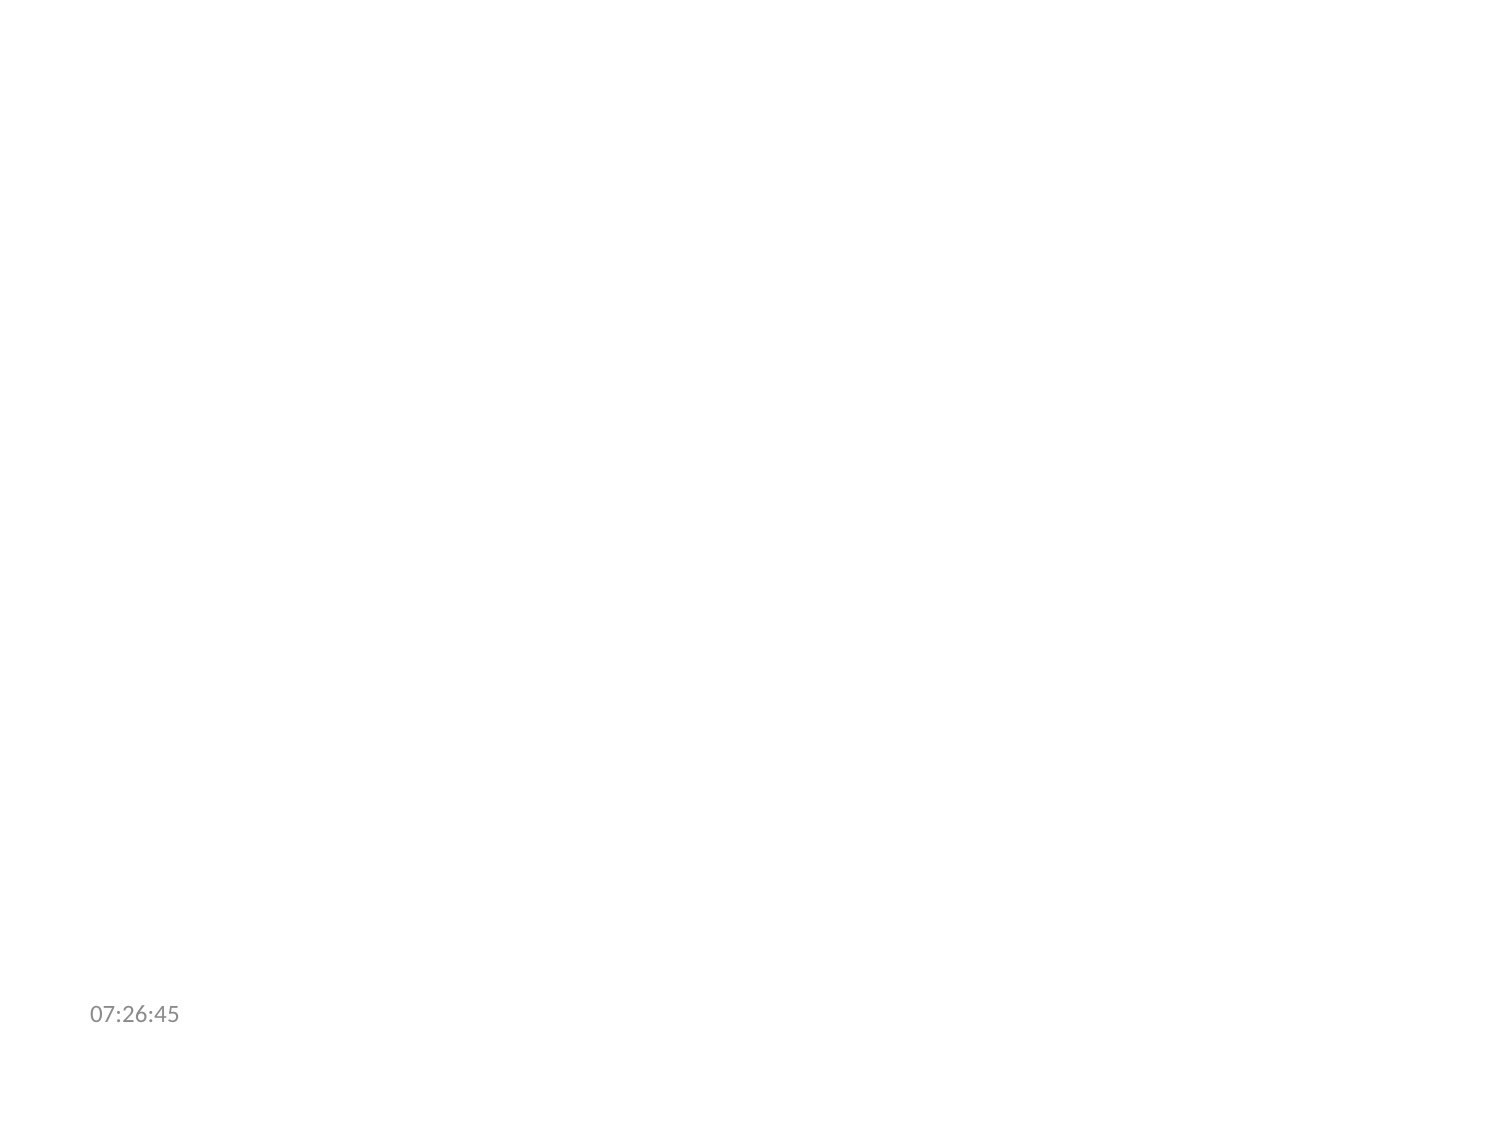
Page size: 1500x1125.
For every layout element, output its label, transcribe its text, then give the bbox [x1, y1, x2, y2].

text_box 15:35:09 [75, 982, 425, 1043]
